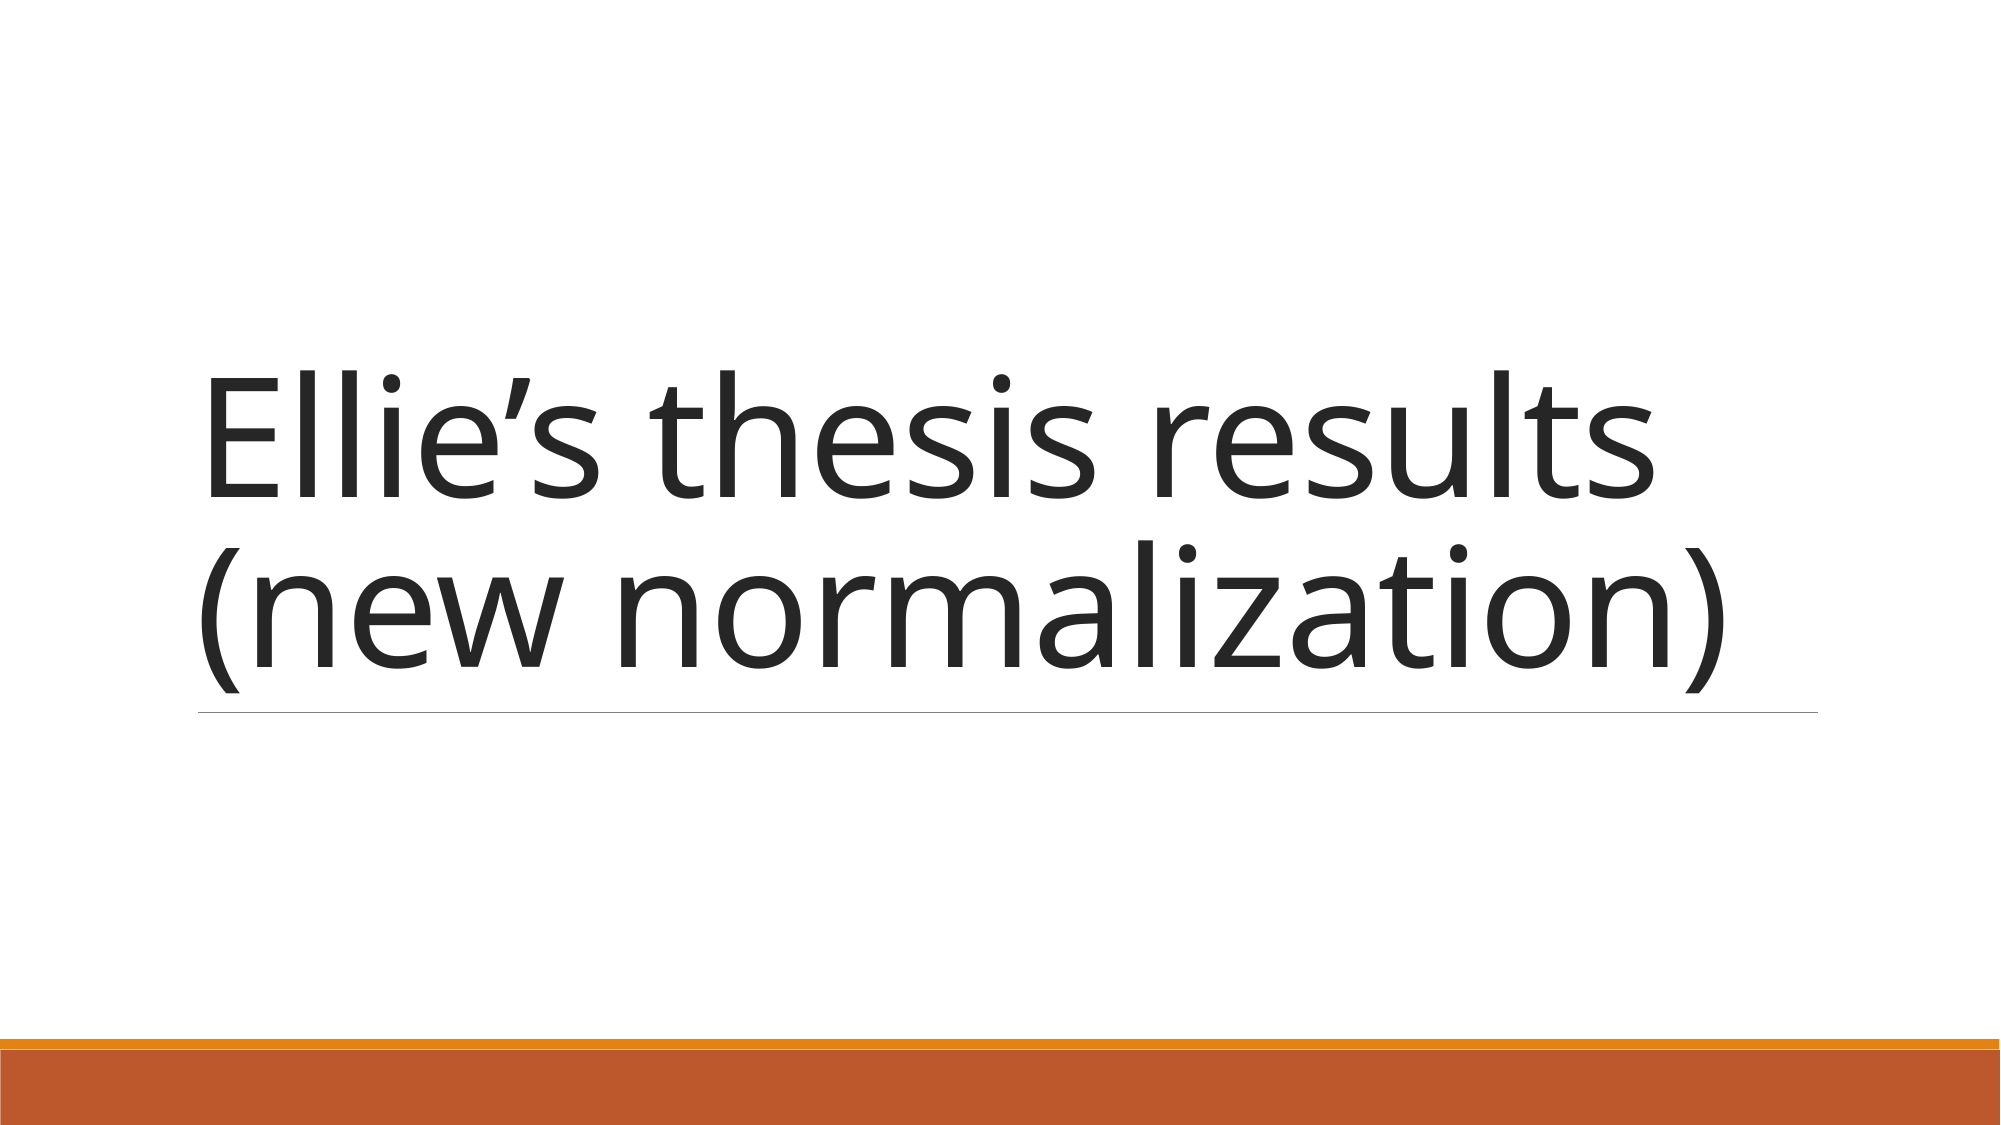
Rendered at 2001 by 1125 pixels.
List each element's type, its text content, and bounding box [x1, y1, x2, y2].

title Ellie’s thesis results (new normalization)​ [180, 124, 1830, 710]
